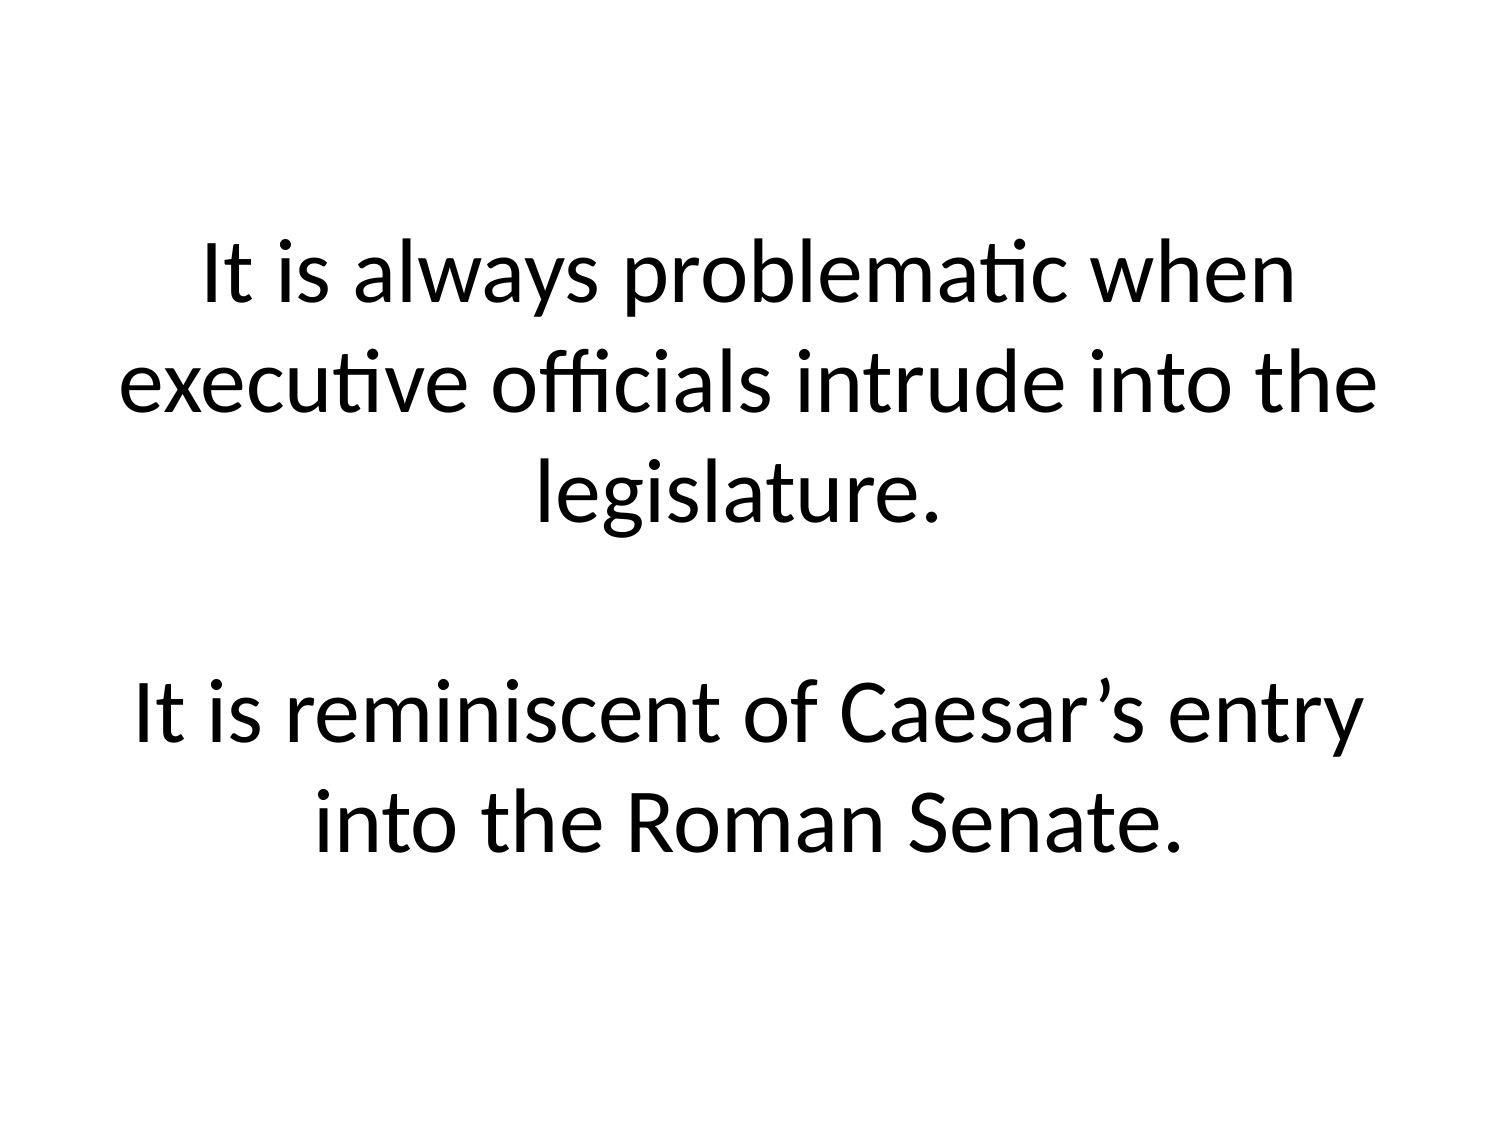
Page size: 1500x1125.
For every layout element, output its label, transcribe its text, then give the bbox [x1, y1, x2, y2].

title It is always problematic when executive officials intrude into the legislature. It is reminiscent of Caesar’s entry into the Roman Senate. [74, 44, 1426, 1038]
